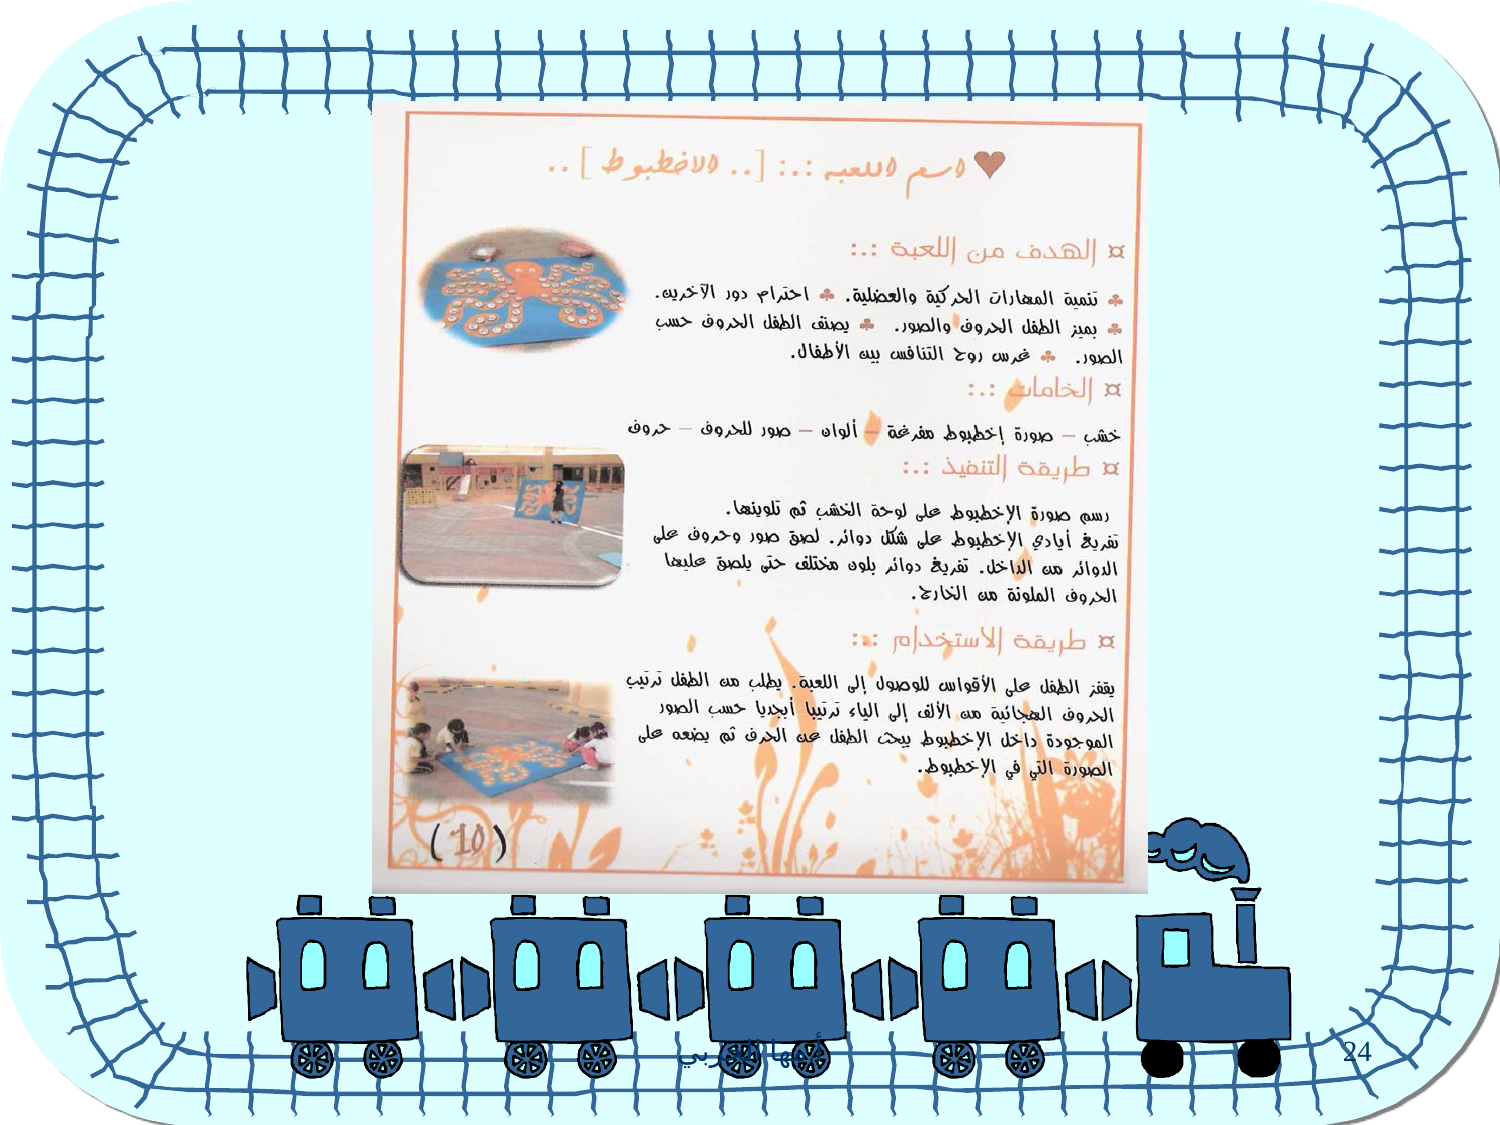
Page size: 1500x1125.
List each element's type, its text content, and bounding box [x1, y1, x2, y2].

slide_number 24 [1074, 1024, 1388, 1101]
picture [371, 101, 1148, 894]
footer أ.مها الحربي [512, 1024, 988, 1101]
